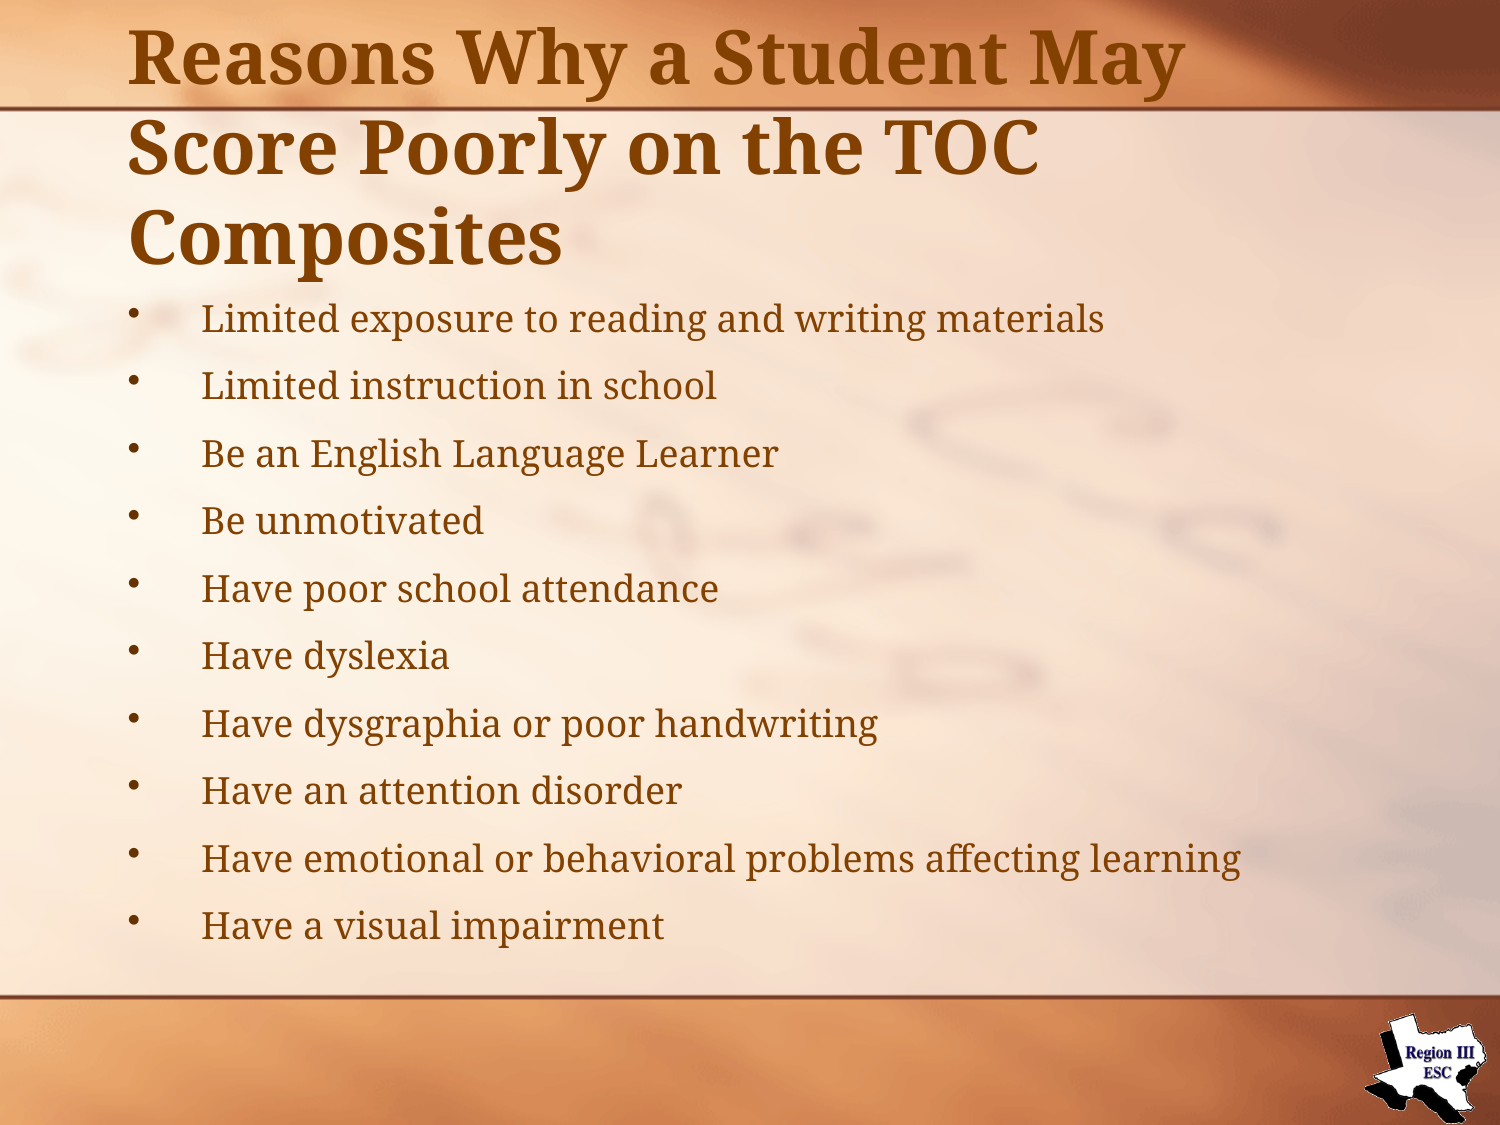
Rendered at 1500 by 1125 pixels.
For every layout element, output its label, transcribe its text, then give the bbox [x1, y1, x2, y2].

list Limited exposure to reading and writing materials Limited instruction in school Be an English Language Learner Be unmotivated Have poor school attendance Have dyslexia Have dysgraphia or poor handwriting Have an attention disorder Have emotional or behavioral problems affecting learning Have a visual impairment [112, 287, 1413, 1025]
title Reasons Why a Student May Score Poorly on the TOC Composites [112, 87, 1413, 287]
picture [0, 0, 1500, 1125]
